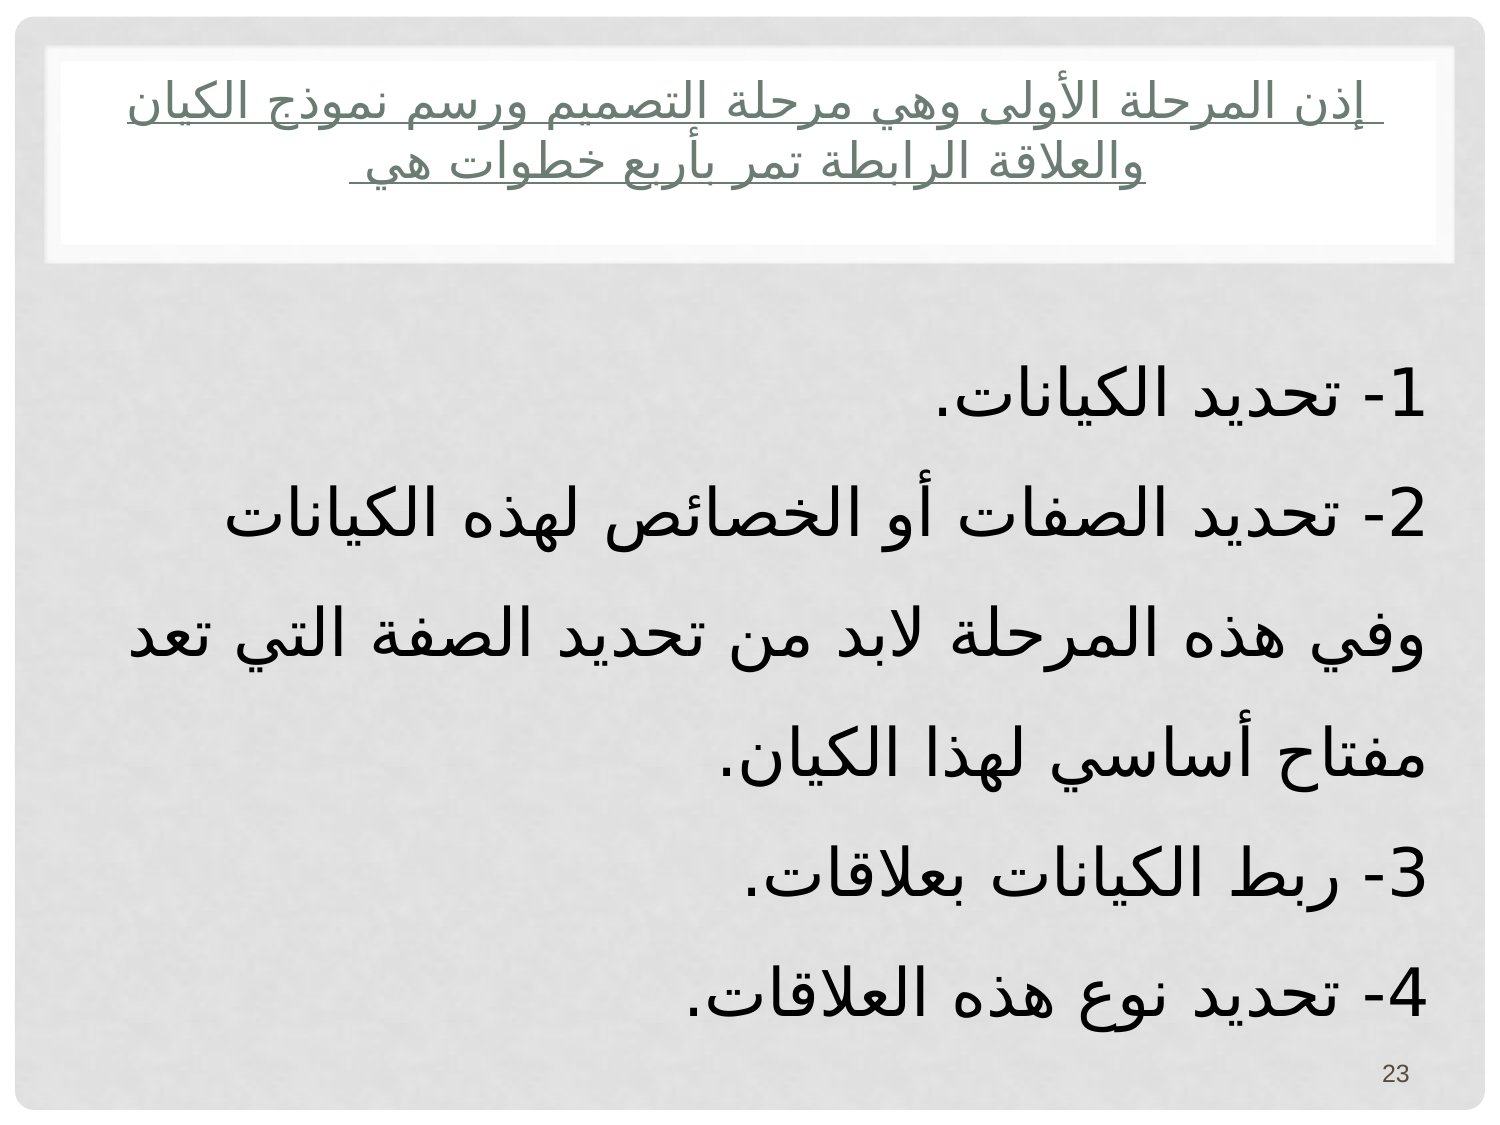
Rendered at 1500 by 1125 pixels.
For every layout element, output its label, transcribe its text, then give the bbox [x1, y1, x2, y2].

text_box 1- تحديد الكيانات. 2- تحديد الصفات أو الخصائص لهذه الكيانات وفي هذه المرحلة لابد من تحديد الصفة التي تعد مفتاح أساسي لهذا الكيان. 3- ربط الكيانات بعلاقات. 4- تحديد نوع هذه العلاقات. [78, 302, 1445, 1037]
title إذن المرحلة الأولى وهي مرحلة التصميم ورسم نموذج الكيان والعلاقة الرابطة تمر بأربع خطوات هي [69, 73, 1425, 244]
slide_number 23 [1074, 1042, 1425, 1103]
